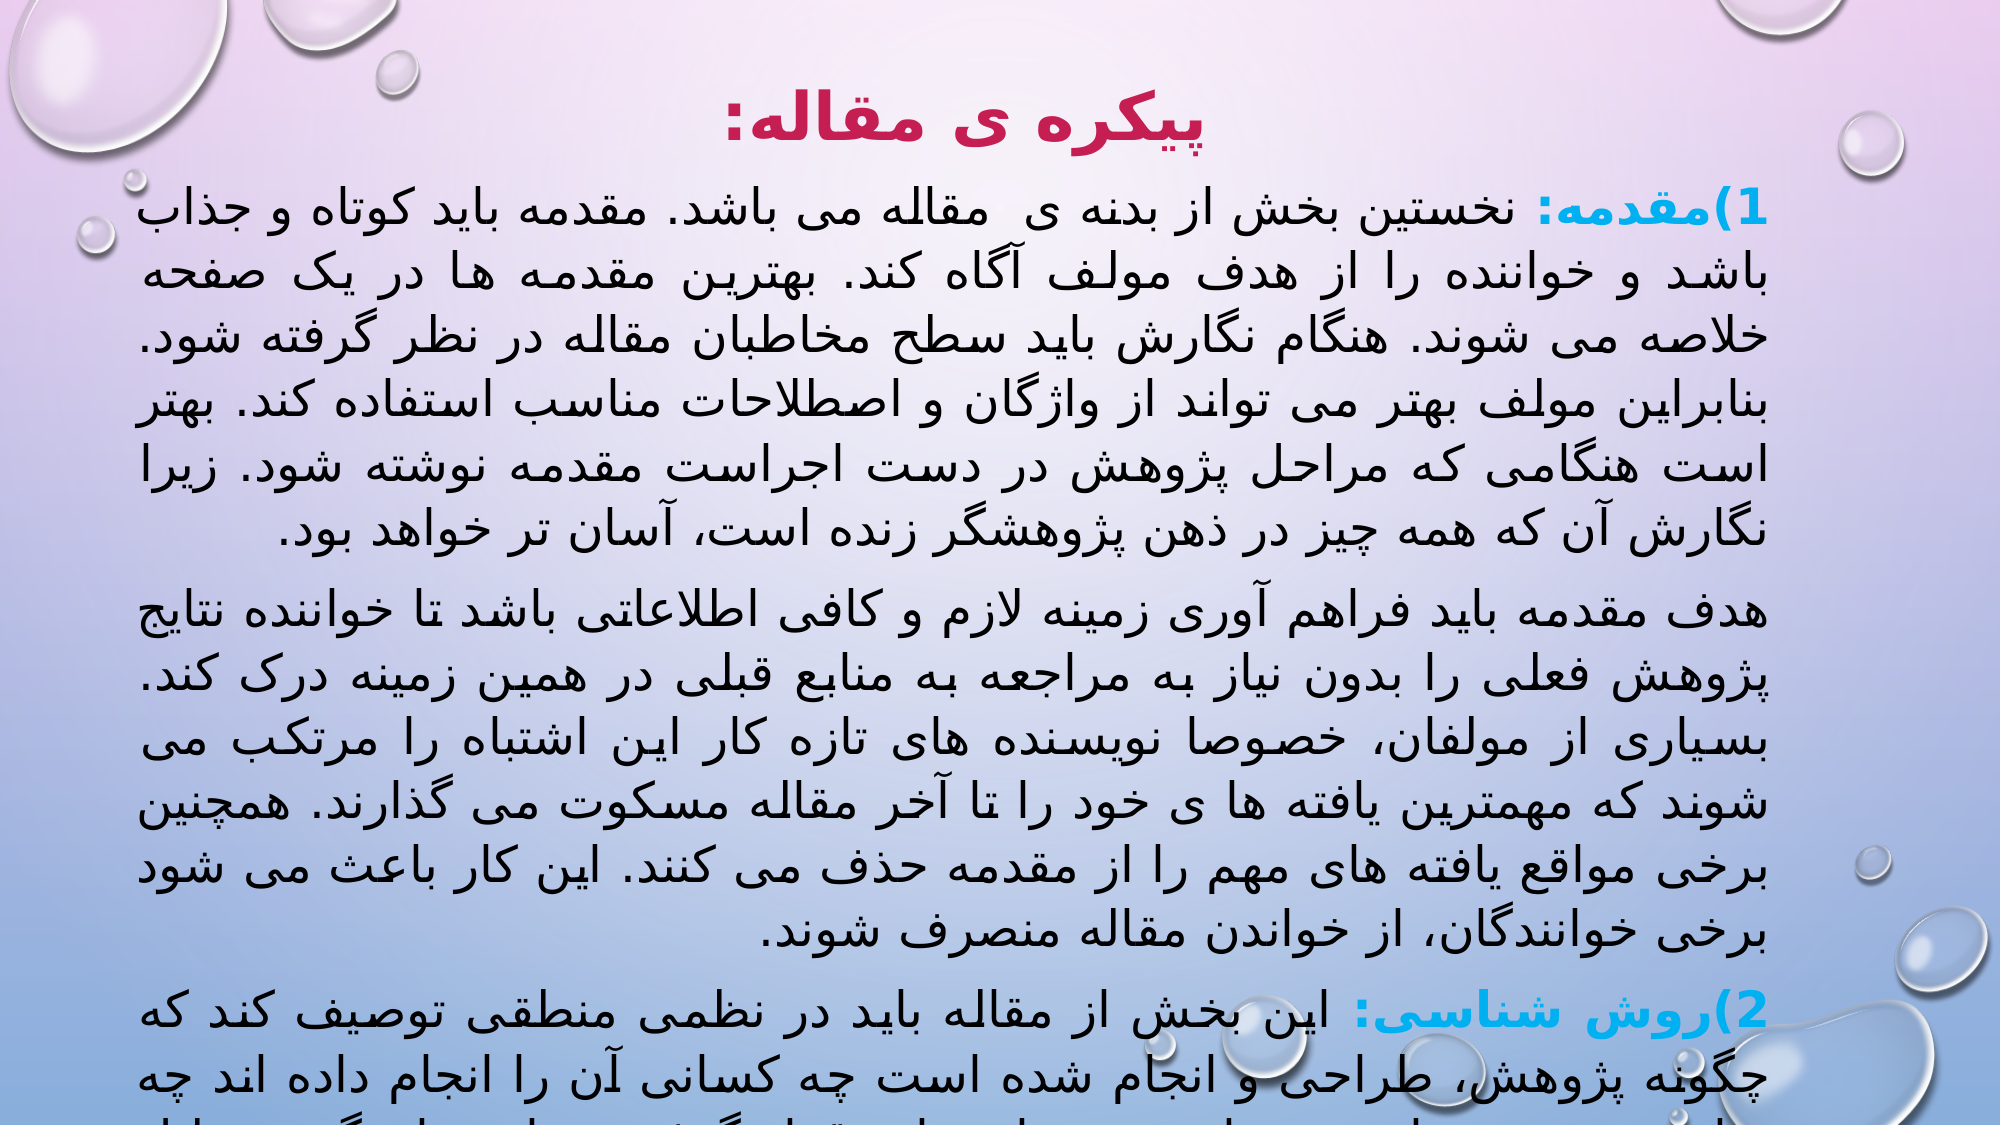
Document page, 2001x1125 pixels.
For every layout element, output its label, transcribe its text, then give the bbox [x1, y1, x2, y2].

picture [0, 0, 2000, 1125]
text_box پیکره ی مقاله: 1)مقدمه: نخستین بخش از بدنه ی مقاله می باشد. مقدمه باید کوتاه و جذاب باشد و خواننده را از هدف مولف آگاه کند. بهترین مقدمه ها در یک صفحه خلاصه می شوند. هنگام نگارش باید سطح مخاطبان مقاله در نظر گرفته شود. بنابراین مولف بهتر می تواند از واژگان و اصطلاحات مناسب استفاده کند. بهتر است هنگامی که مراحل پژوهش در دست اجراست مقدمه نوشته شود. زیرا نگارش آن که همه چیز در ذهن پژوهشگر زنده است، آسان تر خواهد بود. هدف مقدمه باید فراهم آوری زمینه لازم و کافی اطلاعاتی باشد تا خواننده نتایج پژوهش فعلی را بدون نیاز به مراجعه به منابع قبلی در همین زمینه درک کند. بسیاری از مولفان، خصوصا نویسنده های تازه کار این اشتباه را مرتکب می شوند که مهمترین یافته ها ی خود را تا آخر مقاله مسکوت می گذارند. همچنین برخی مواقع یافته های مهم را از مقدمه حذف می کنند. این کار باعث می شود برخی خوانندگان، از خواندن مقاله منصرف شوند. 2)روش شناسی: این بخش از مقاله باید در نظمی منطقی توصیف کند که چگونه پژوهش، طراحی و انجام شده است چه کسانی آن را انجام داده اند چه منابع و روش و یا روش هایی مورد استفاده قرار گرفته و داده ها چگونه تحلیل شده اند. [120, 60, 1786, 1125]
